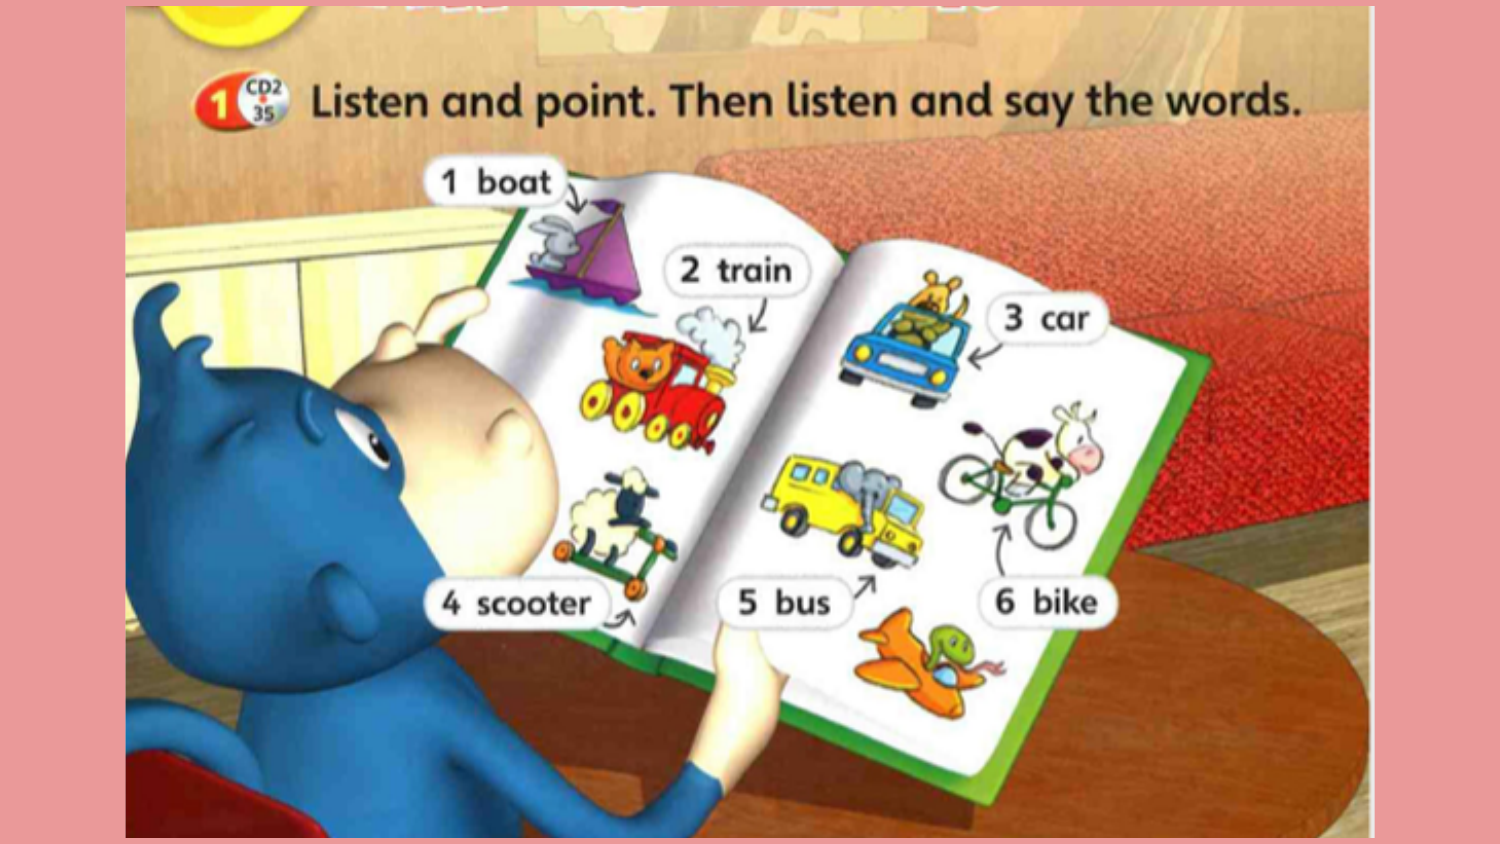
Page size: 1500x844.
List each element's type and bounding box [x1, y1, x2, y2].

picture [125, 6, 1375, 838]
